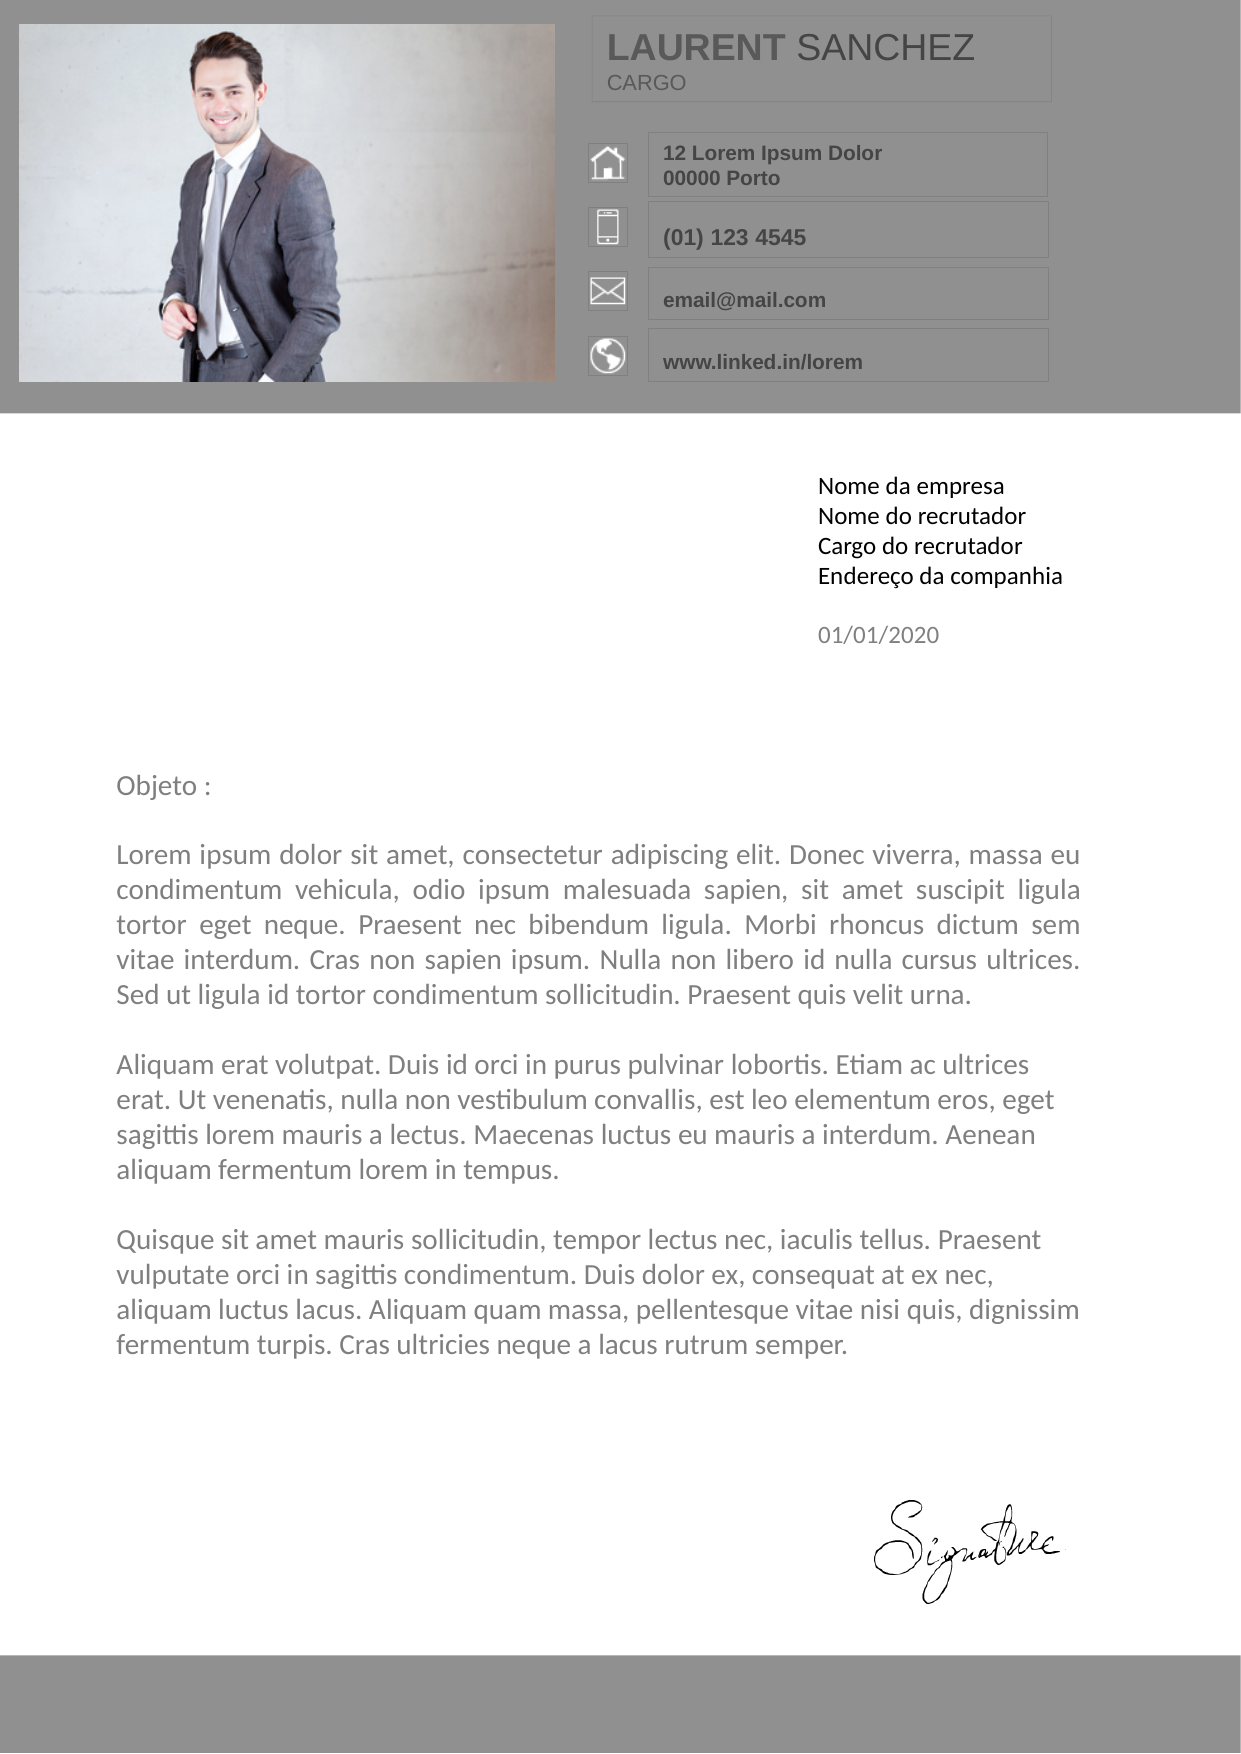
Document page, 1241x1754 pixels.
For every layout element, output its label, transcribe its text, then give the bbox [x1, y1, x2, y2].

text_box Nome da empresa Nome do recrutador Cargo do recrutador Endereço da companhia 01/01/2020 [803, 461, 1191, 657]
text_box www.linked.in/lorem [648, 328, 1048, 381]
picture [588, 336, 628, 376]
text_box LAURENT SANCHEZ CARGO [592, 15, 1052, 102]
text_box [0, 0, 1241, 414]
text_box (01) 123 4545 [648, 201, 1048, 258]
text_box email@mail.com [648, 266, 1048, 320]
picture [588, 143, 628, 183]
text_box 12 Lorem Ipsum Dolor 00000 Porto [648, 132, 1048, 197]
picture [588, 271, 628, 311]
picture [19, 24, 555, 382]
picture [588, 207, 628, 247]
picture [837, 1453, 1097, 1626]
text_box [0, 1654, 1241, 1754]
text_box Objeto : Lorem ipsum dolor sit amet, consectetur adipiscing elit. Donec viverra, massa eu condimentum vehicula, odio ipsum malesuada sapien, sit amet suscipit ligula tortor eget neque. Praesent nec bibendum ligula. Morbi rhoncus dictum sem vitae interdum. Cras non sapien ipsum. Nulla non libero id nulla cursus ultrices. Sed ut ligula id tortor condimentum sollicitudin. Praesent quis velit urna. Aliquam erat volutpat. Duis id orci in purus pulvinar lobortis. Etiam ac ultrices erat. Ut venenatis, nulla non vestibulum convallis, est leo elementum eros, eget sagittis lorem mauris a lectus. Maecenas luctus eu mauris a interdum. Aenean aliquam fermentum lorem in tempus. Quisque sit amet mauris sollicitudin, tempor lectus nec, iaculis tellus. Praesent vulputate orci in sagittis condimentum. Duis dolor ex, consequat at ex nec, aliquam luctus lacus. Aliquam quam massa, pellentesque vitae nisi quis, dignissim fermentum turpis. Cras ultricies neque a lacus rutrum semper. [101, 758, 1097, 1403]
